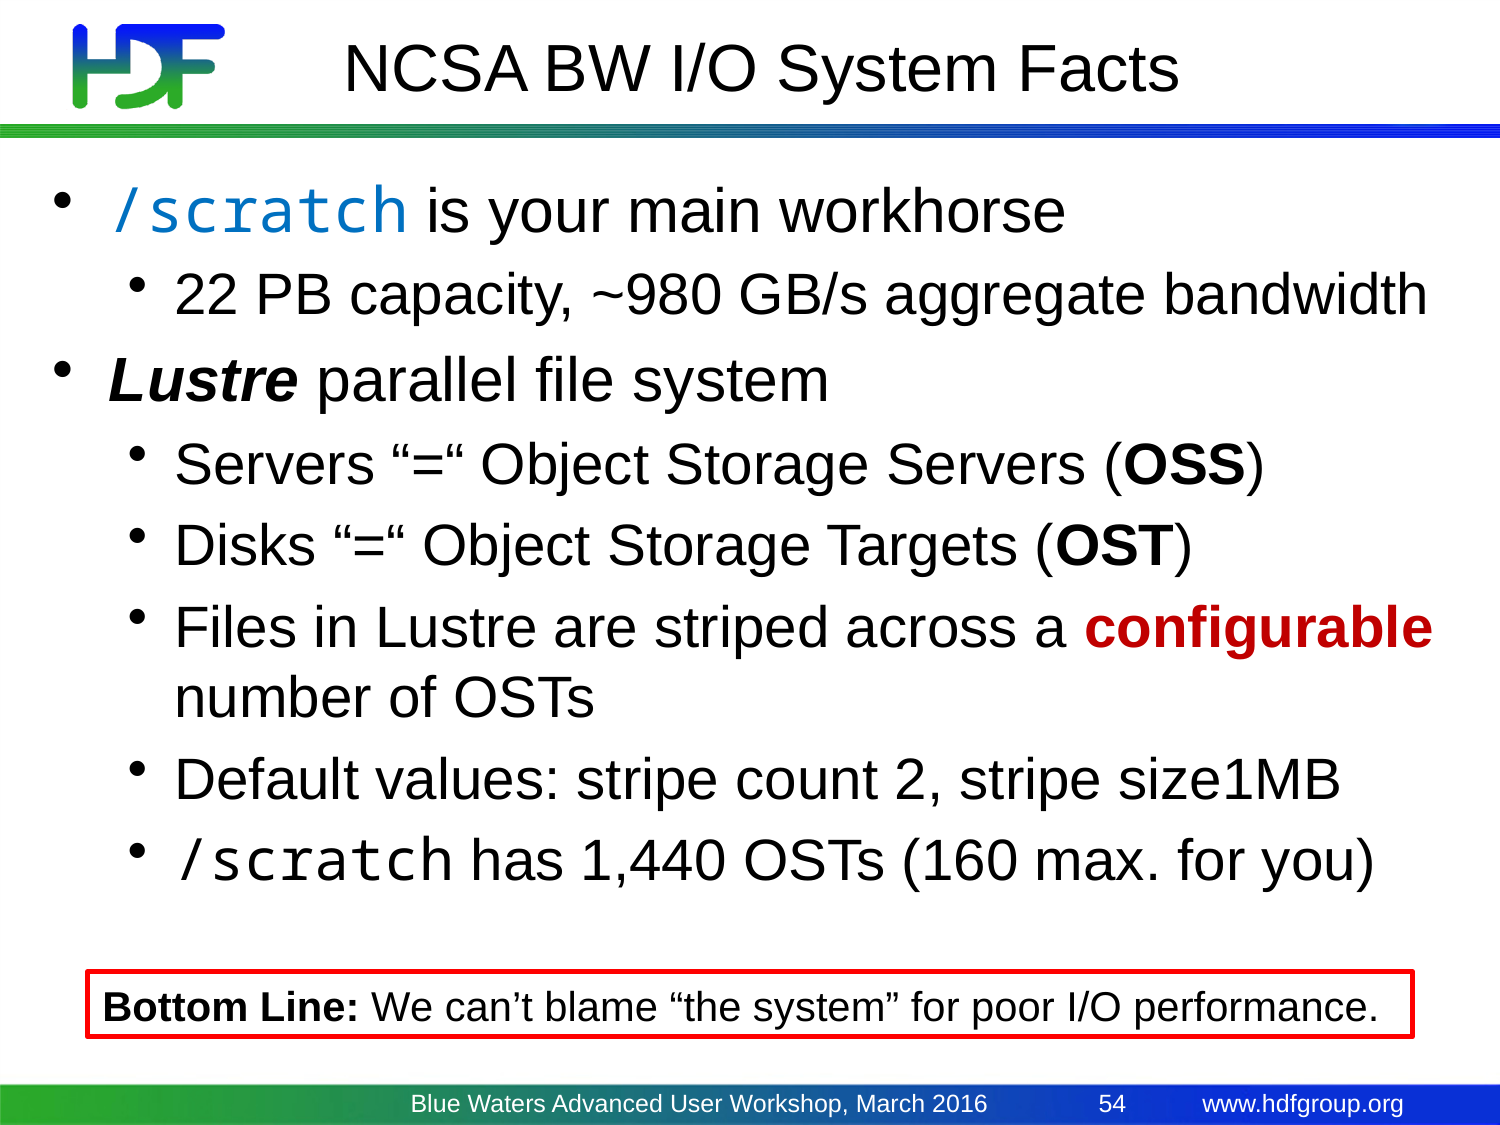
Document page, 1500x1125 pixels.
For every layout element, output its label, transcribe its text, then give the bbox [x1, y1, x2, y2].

text_box Bottom Line: We can’t blame “the system” for poor I/O performance. [87, 971, 1413, 1037]
picture [0, 0, 1500, 1125]
list /scratch is your main workhorse 22 PB capacity, ~980 GB/s aggregate bandwidth Lustre parallel file system Servers “=“ Object Storage Servers (OSS) Disks “=“ Object Storage Targets (OST) Files in Lustre are striped across a configurable number of OSTs Default values: stripe count 2, stripe size1MB /scratch has 1,440 OSTs (160 max. for you) [37, 162, 1475, 1063]
slide_number 54 [1049, 1087, 1176, 1125]
title NCSA BW I/O System Facts [187, 24, 1338, 113]
footer Blue Waters Advanced User Workshop, March 2016 [374, 1087, 1026, 1125]
